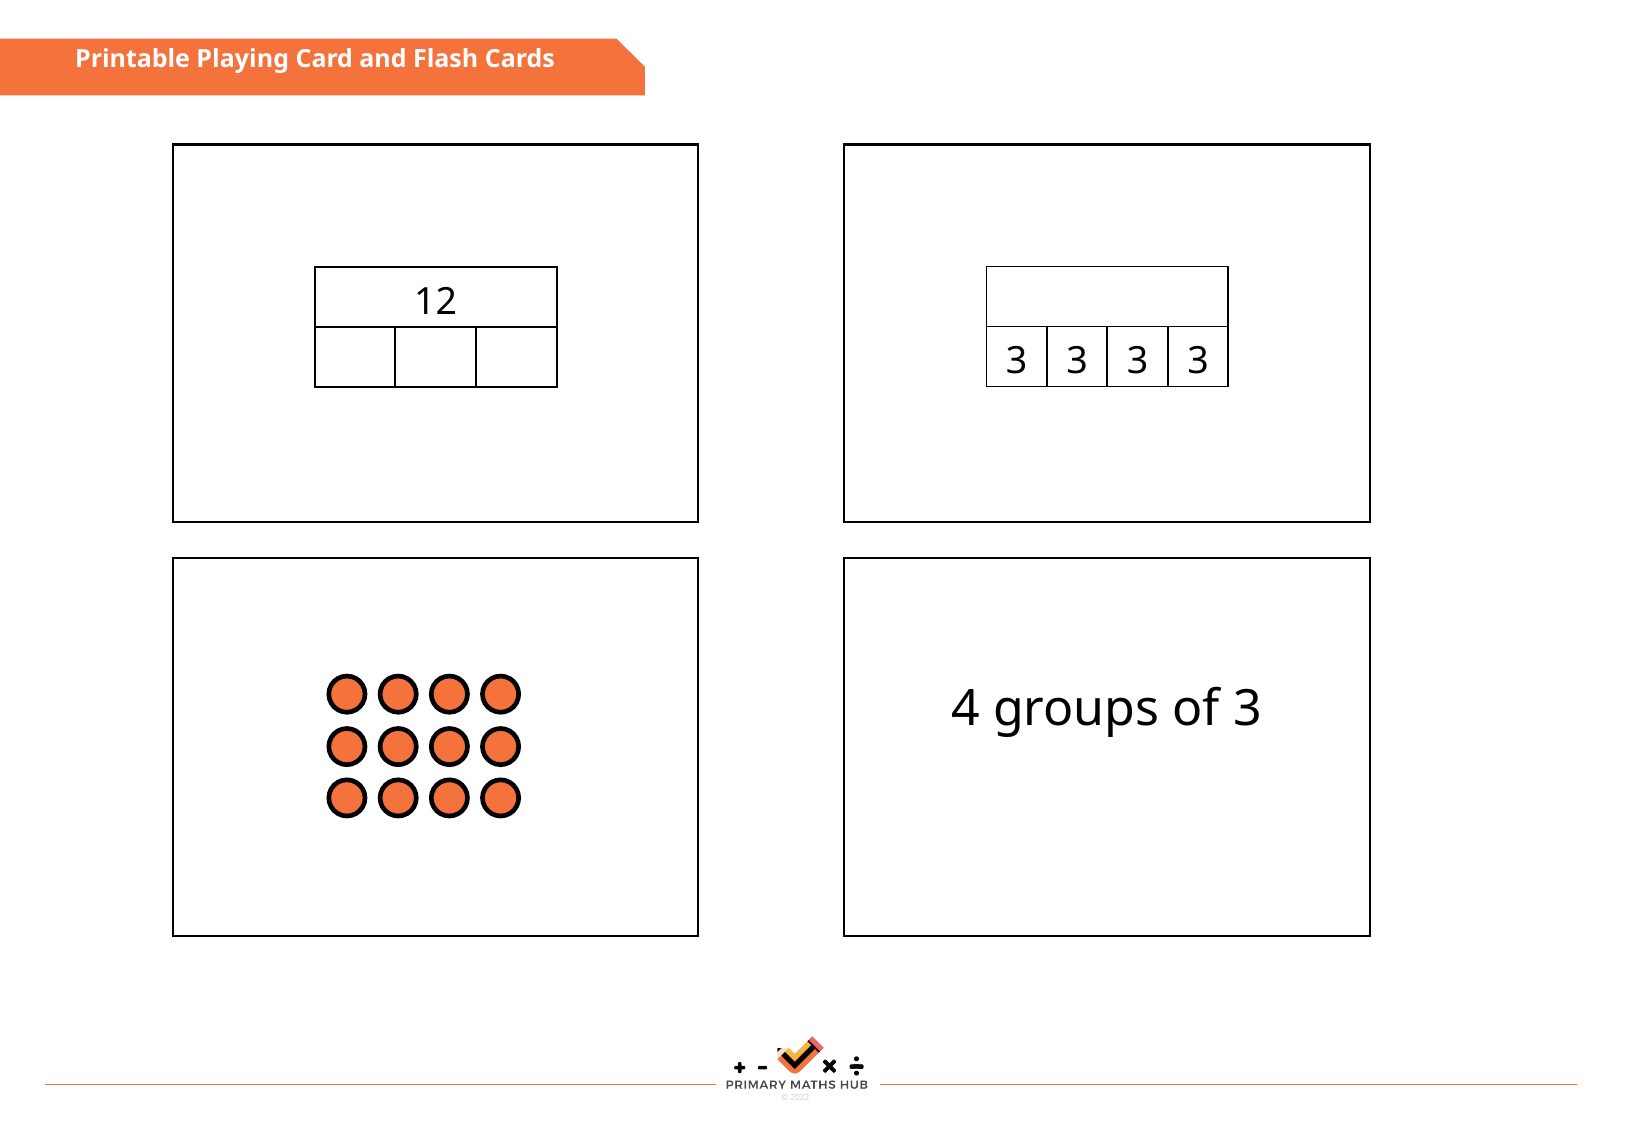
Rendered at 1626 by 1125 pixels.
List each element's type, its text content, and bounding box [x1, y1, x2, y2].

text_box [430, 727, 469, 766]
text_box [843, 143, 1371, 523]
text_box [379, 675, 418, 714]
text_box [327, 727, 367, 766]
text_box [481, 727, 520, 766]
table_header [987, 267, 1227, 326]
text_box [172, 143, 699, 523]
table_cell 3 [1108, 327, 1167, 386]
text_box [379, 778, 418, 818]
text_box [379, 727, 418, 766]
table_cell [396, 328, 475, 386]
text_box [481, 778, 520, 818]
text_box [430, 778, 469, 818]
text_box [172, 557, 699, 937]
text_box [430, 675, 469, 714]
table_cell 3 [987, 327, 1046, 386]
text_box 4 groups of 3 [844, 668, 1370, 743]
text_box [327, 675, 367, 714]
table_cell 3 [1169, 327, 1227, 386]
picture [722, 1034, 872, 1094]
text_box [327, 778, 367, 818]
text_box © 2022 [720, 1084, 870, 1110]
text_box Printable Playing Card and Flash Cards [0, 37, 646, 97]
table_header 12 [316, 268, 556, 326]
table_cell [477, 328, 556, 386]
table_cell [316, 328, 394, 386]
table_cell 3 [1048, 327, 1106, 386]
text_box [843, 557, 1371, 937]
text_box [481, 675, 520, 714]
